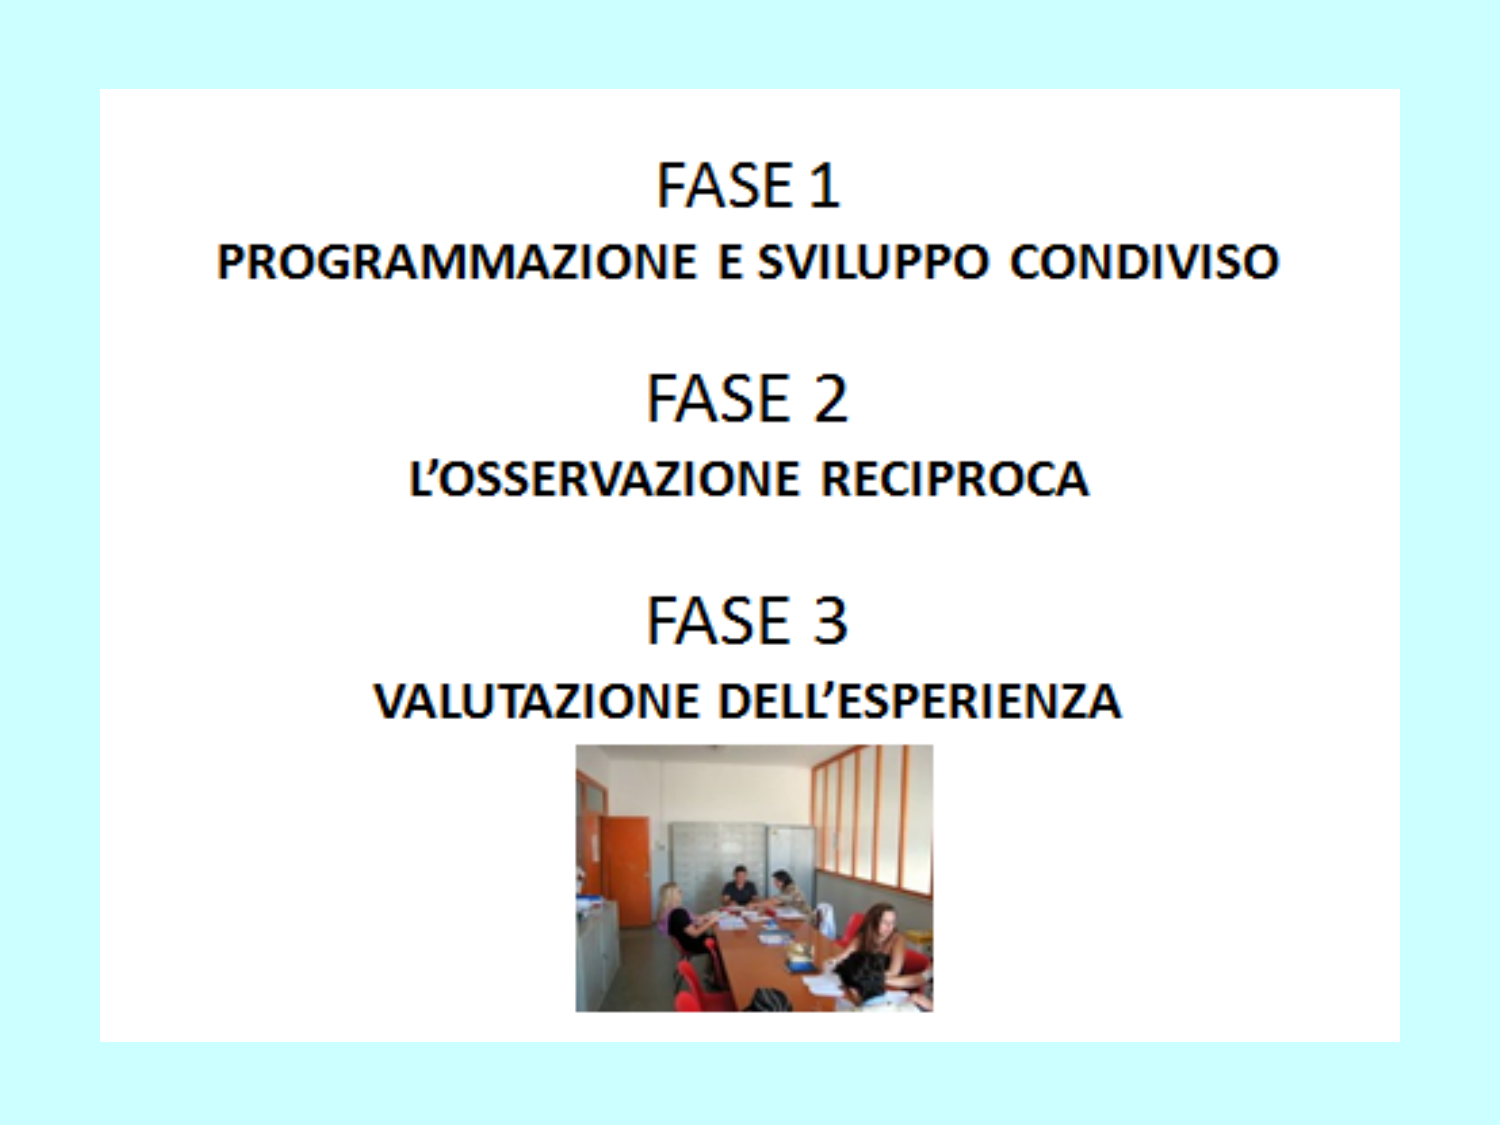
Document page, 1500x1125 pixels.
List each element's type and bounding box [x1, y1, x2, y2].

picture [100, 89, 1400, 1042]
